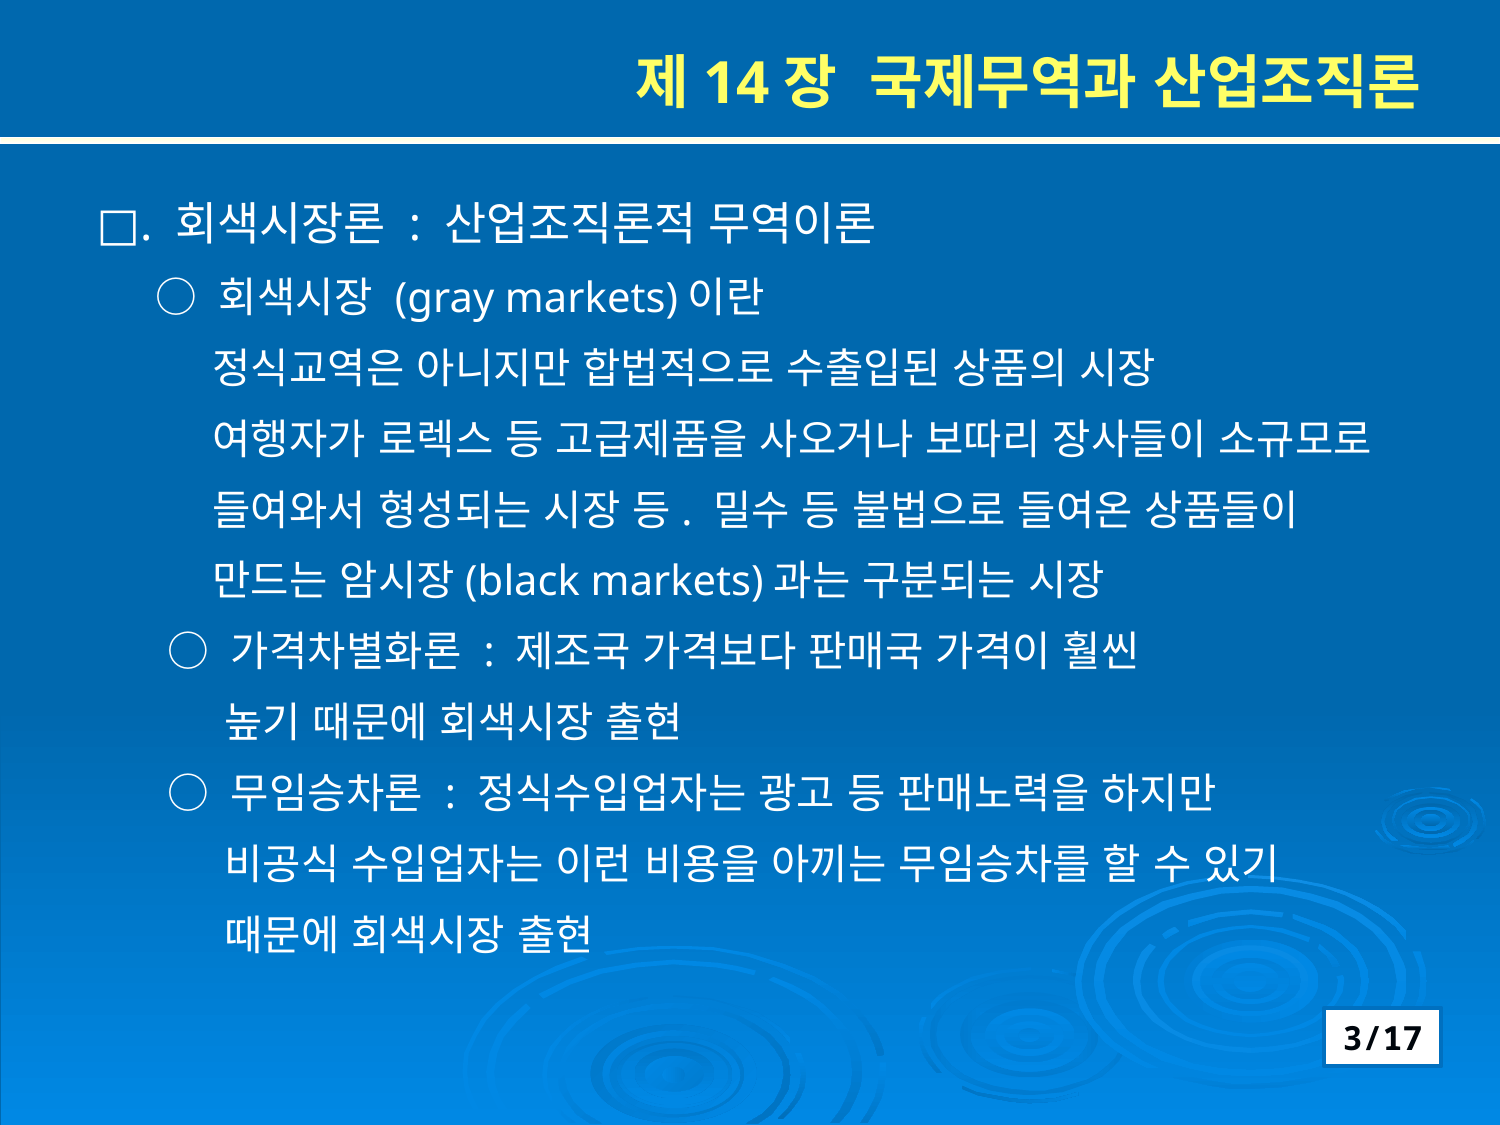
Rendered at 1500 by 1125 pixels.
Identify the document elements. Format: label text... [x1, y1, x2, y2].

text_box 제14장 국제무역과 산업조직론 [621, 37, 1477, 123]
text_box 3/17 [1322, 1006, 1443, 1068]
text_box [0, 137, 1500, 144]
text_box □. 회색시장론 : 산업조직론적 무역이론 ○ 회색시장 (gray markets)이란 정식교역은 아니지만 합법적으로 수출입된 상품의 시장 여행자가 로렉스 등 고급제품을 사오거나 보따리 장사들이 소규모로 들여와서 형성되는 시장 등. 밀수 등 불법으로 들여온 상품들이 만드는 암시장(black markets)과는 구분되는 시장 ○ 가격차별화론 : 제조국 가격보다 판매국 가격이 훨씬 높기 때문에 회색시장 출현 ○ 무임승차론 : 정식수입업자는 광고 등 판매노력을 하지만 비공식 수입업자는 이런 비용을 아끼는 무임승차를 할 수 있기 때문에 회색시장 출현 [81, 187, 1420, 1069]
